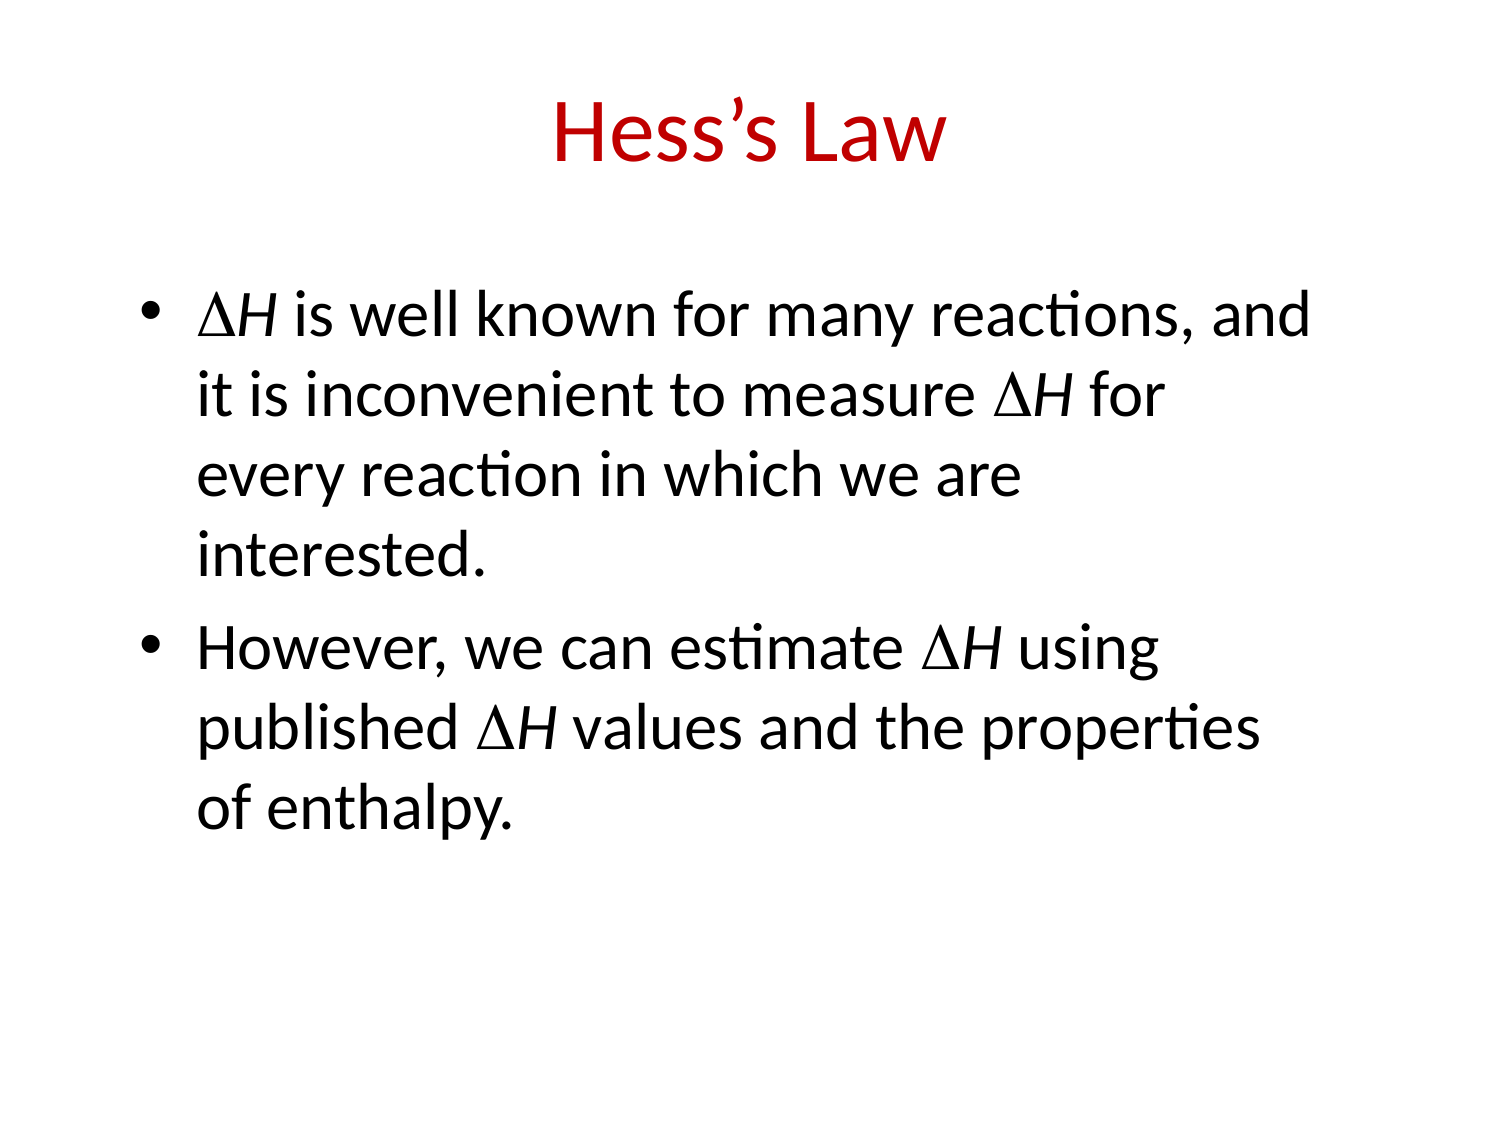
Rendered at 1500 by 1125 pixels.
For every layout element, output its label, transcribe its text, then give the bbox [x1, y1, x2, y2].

text_box H is well known for many reactions, and it is inconvenient to measure H for every reaction in which we are interested. However, we can estimate H using published H values and the properties of enthalpy. [124, 262, 1338, 938]
text_box Hess’s Law [112, 62, 1388, 250]
